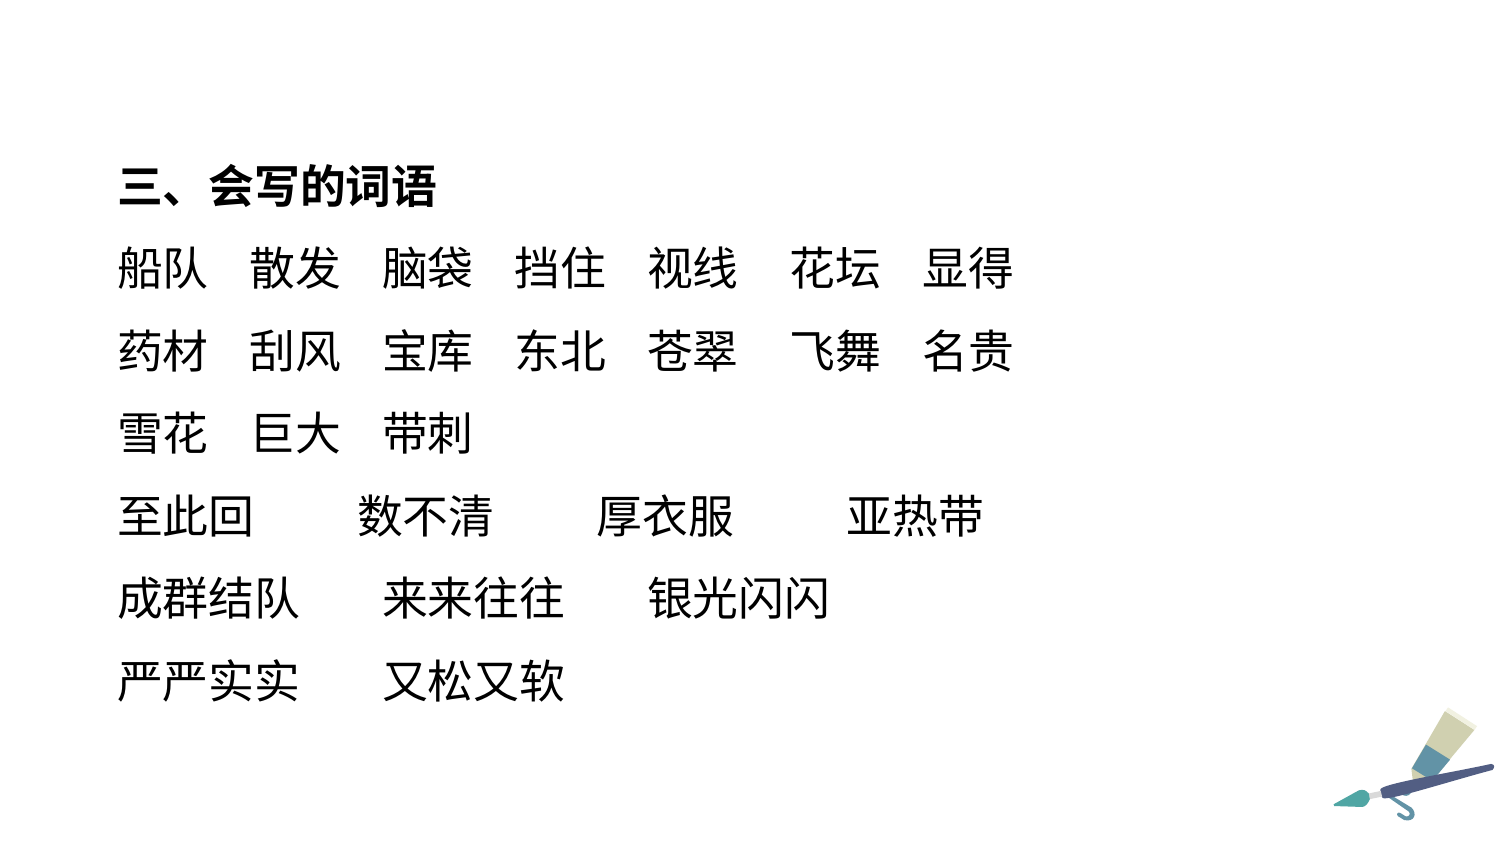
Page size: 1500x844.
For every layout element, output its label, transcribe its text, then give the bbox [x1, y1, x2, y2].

text_box 三、会写的词语 船队 散发 脑袋 挡住 视线 花坛 显得 药材 刮风 宝库 东北 苍翠 飞舞 名贵 雪花 巨大 带刺 至此回 数不清 厚衣服 亚热带 成群结队 来来往往 银光闪闪 严严实实 又松又软 [102, 122, 1398, 715]
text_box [1358, 708, 1481, 844]
